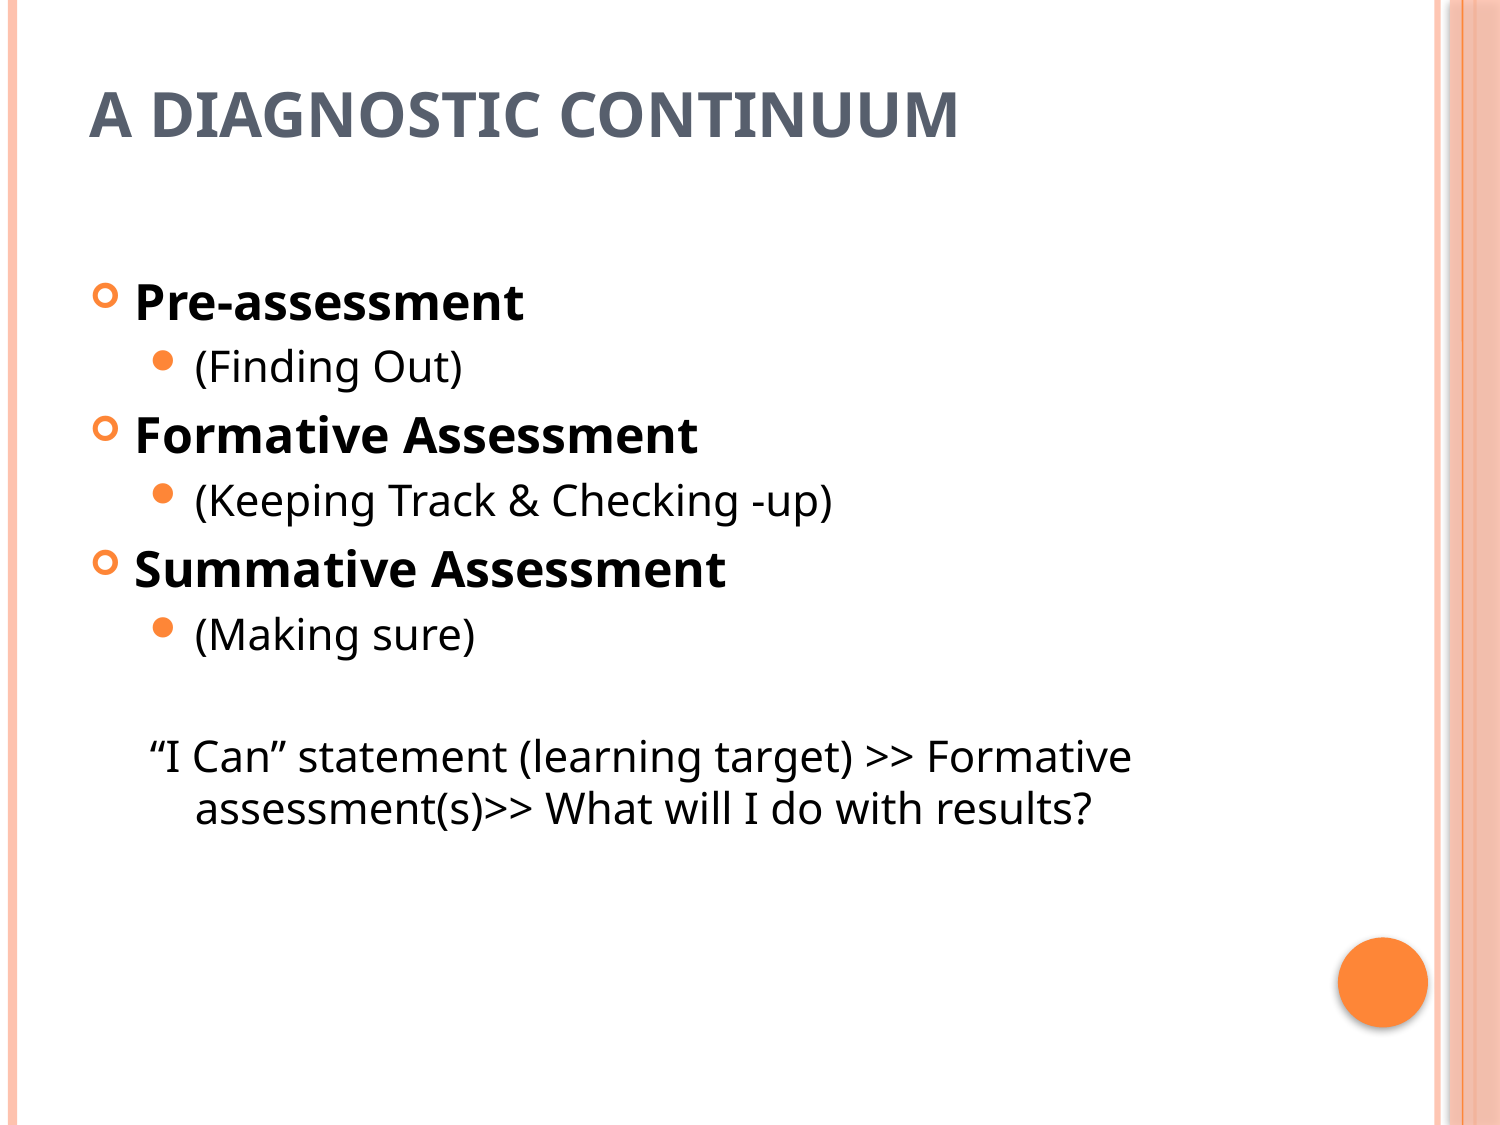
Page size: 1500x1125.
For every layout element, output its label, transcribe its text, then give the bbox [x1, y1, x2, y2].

title A Diagnostic Continuum [75, 45, 1300, 233]
list Pre-assessment (Finding Out) Formative Assessment (Keeping Track & Checking -up) Summative Assessment (Making sure) “I Can” statement (learning target) >> Formative assessment(s)>> What will I do with results? [75, 262, 1300, 1062]
